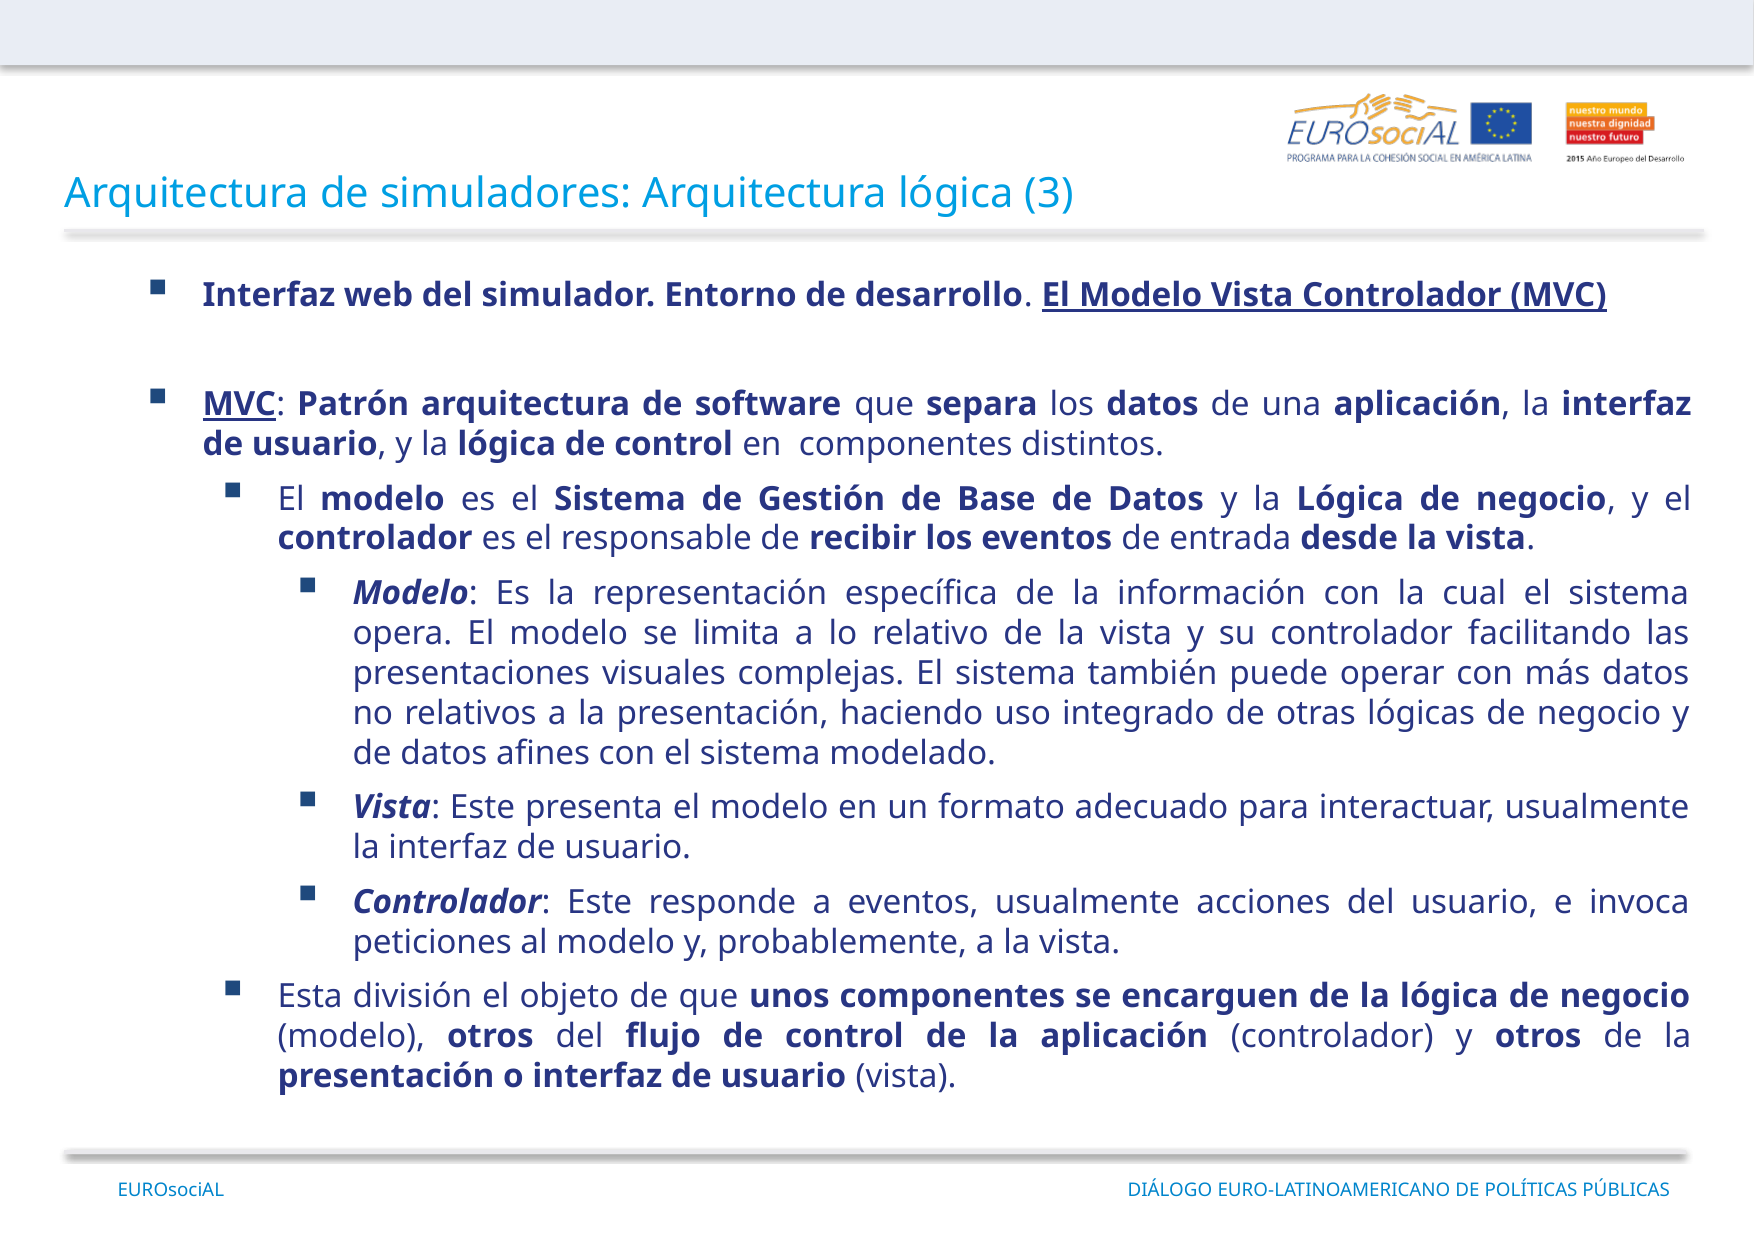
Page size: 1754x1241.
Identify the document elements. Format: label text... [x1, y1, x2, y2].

text_box Interfaz web del simulador. Entorno de desarrollo. El Modelo Vista Controlador (MVC) MVC: Patrón arquitectura de software que separa los datos de una aplicación, la interfaz de usuario, y la lógica de control en componentes distintos. El modelo es el Sistema de Gestión de Base de Datos y la Lógica de negocio, y el controlador es el responsable de recibir los eventos de entrada desde la vista. Modelo: Es la representación específica de la información con la cual el sistema opera. El modelo se limita a lo relativo de la vista y su controlador facilitando las presentaciones visuales complejas. El sistema también puede operar con más datos no relativos a la presentación, haciendo uso integrado de otras lógicas de negocio y de datos afines con el sistema modelado. Vista: Este presenta el modelo en un formato adecuado para interactuar, usualmente la interfaz de usuario. Controlador: Este responde a eventos, usualmente acciones del usuario, e invoca peticiones al modelo y, probablemente, a la vista. Esta división el objeto de que unos componentes se encarguen de la lógica de negocio (modelo), otros del flujo de control de la aplicación (controlador) y otros de la presentación o interfaz de usuario (vista). [64, 254, 1692, 1105]
text_box Arquitectura de simuladores: Arquitectura lógica (3) [49, 158, 1628, 233]
picture [1278, 88, 1692, 173]
